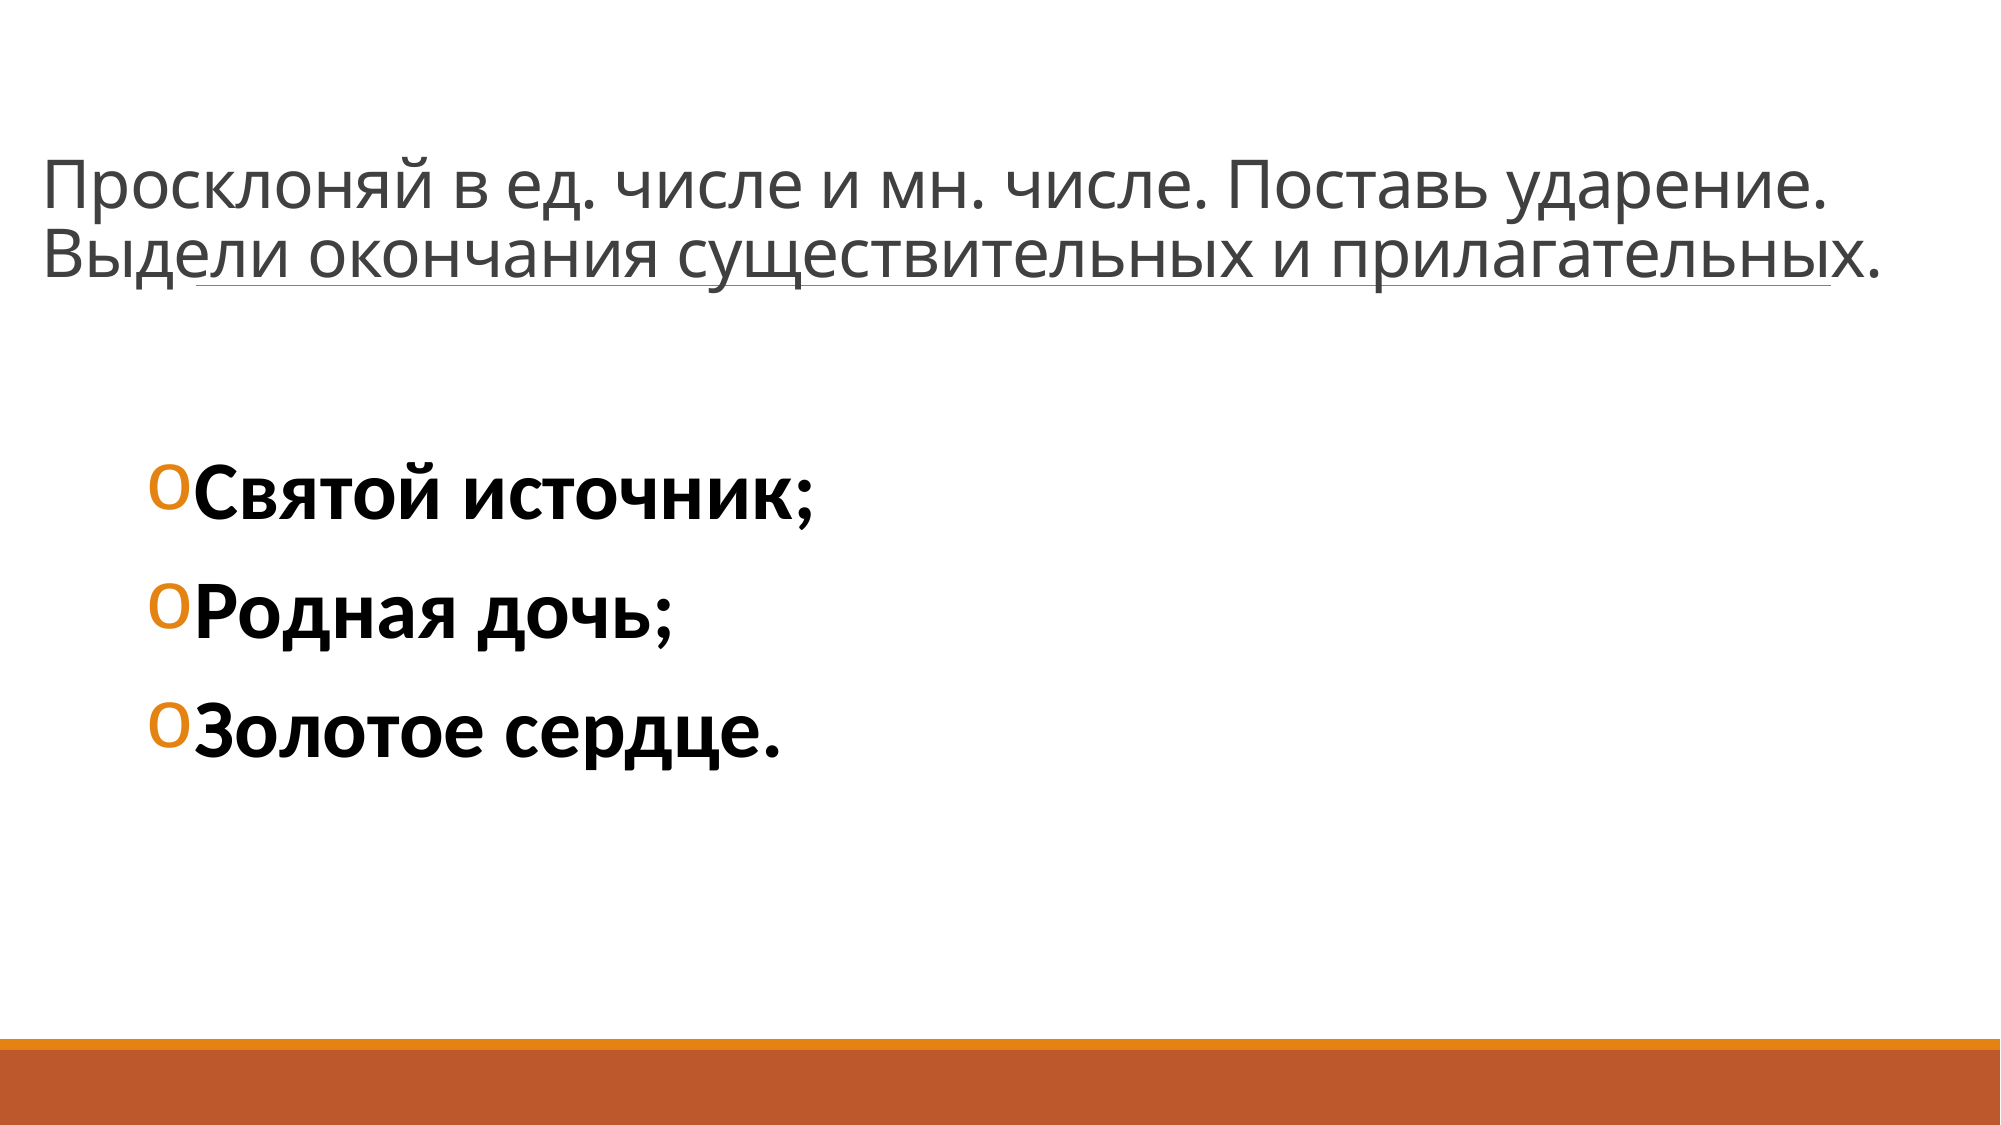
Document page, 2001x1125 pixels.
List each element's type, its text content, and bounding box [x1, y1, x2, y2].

title Просклоняй в ед. числе и мн. числе. Поставь ударение. Выдели окончания существительных и прилагательных. [26, 60, 2000, 299]
list Святой источник; Родная дочь; Золотое сердце. [144, 439, 1795, 887]
